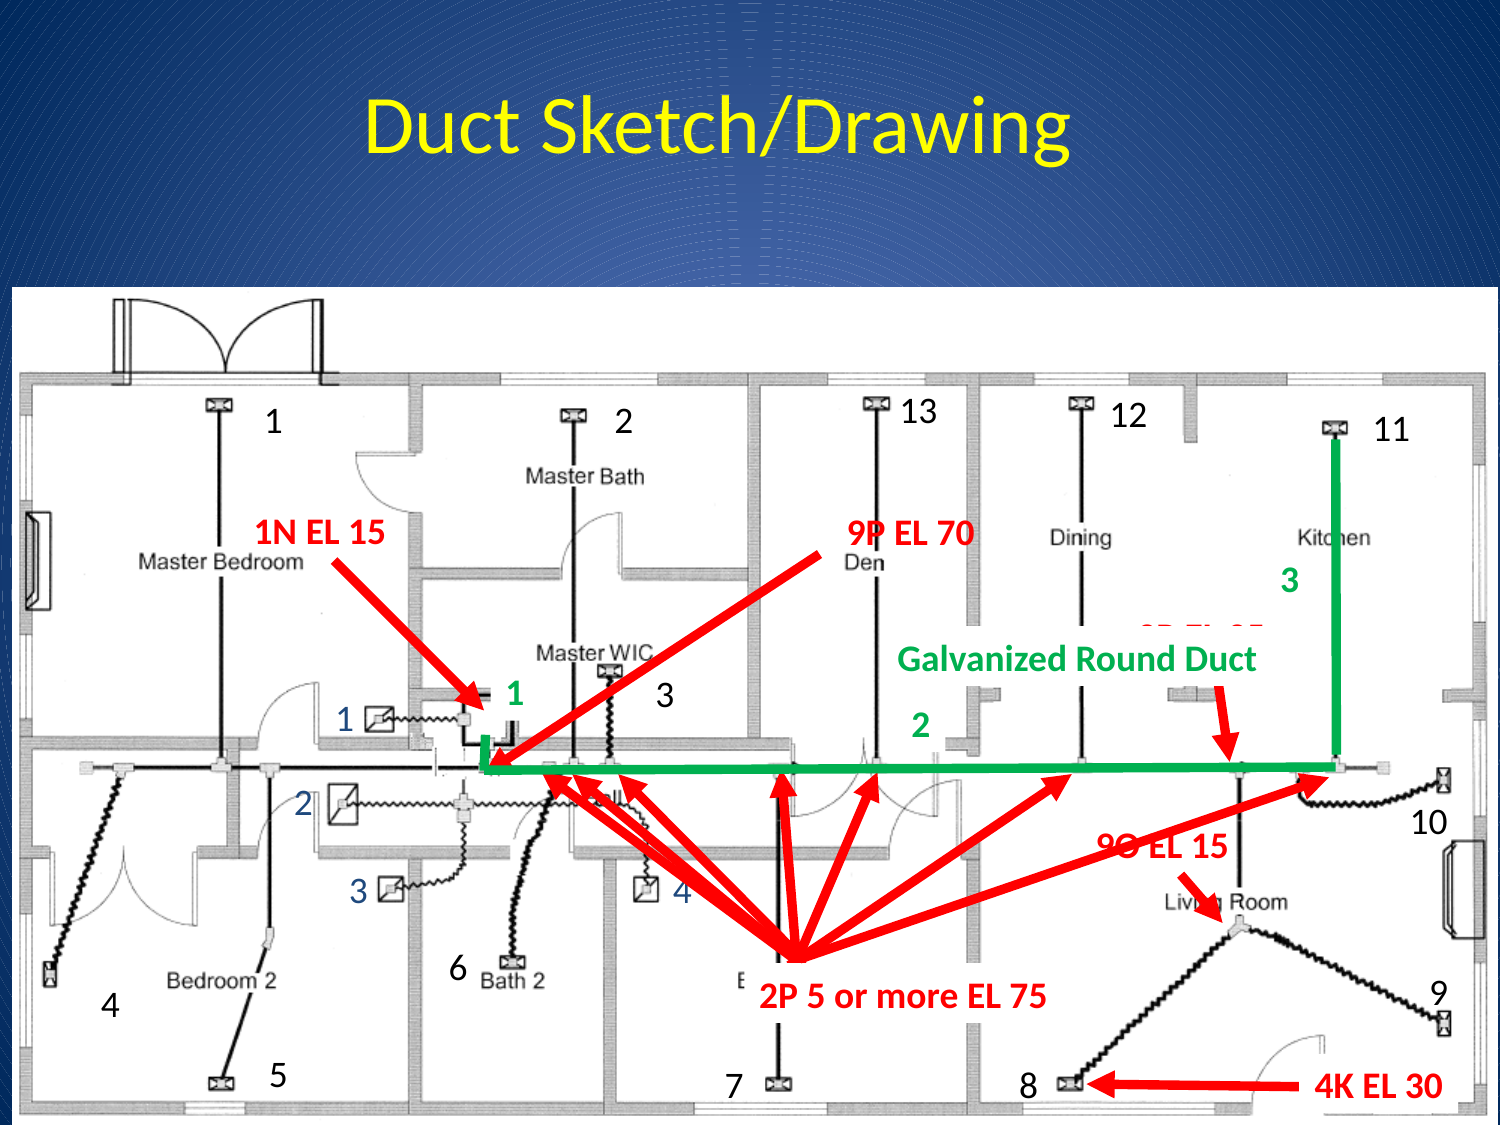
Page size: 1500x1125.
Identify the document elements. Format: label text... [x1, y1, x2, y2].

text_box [483, 553, 820, 765]
text_box Duct Sketch/Drawing [348, 62, 1087, 178]
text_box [491, 766, 1336, 771]
text_box 4 [486, 739, 490, 766]
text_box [799, 777, 1330, 960]
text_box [1086, 1083, 1300, 1087]
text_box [333, 560, 478, 711]
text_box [617, 783, 775, 961]
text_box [541, 783, 614, 966]
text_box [1215, 665, 1230, 763]
picture [12, 287, 1499, 1125]
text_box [788, 783, 798, 966]
